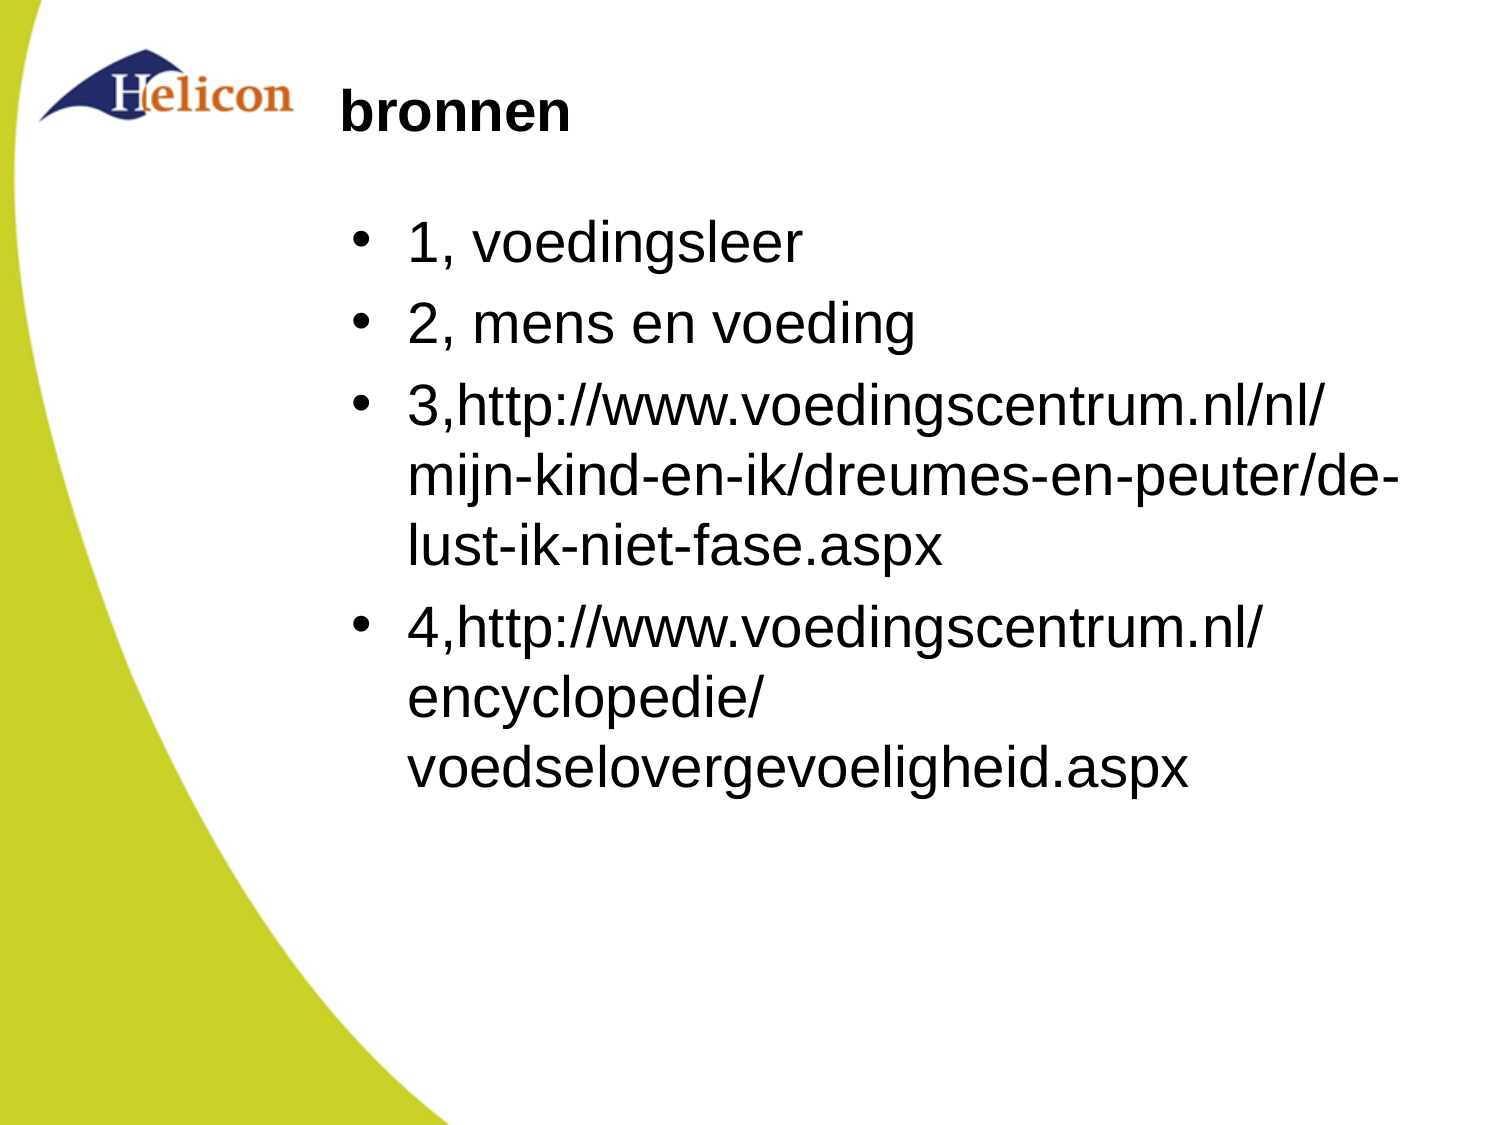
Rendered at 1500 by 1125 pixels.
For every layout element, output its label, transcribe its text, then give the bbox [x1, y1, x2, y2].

picture [0, 0, 1500, 1125]
list 1, voedingsleer 2, mens en voeding 3,http://www.voedingscentrum.nl/nl/mijn-kind-en-ik/dreumes-en-peuter/de-lust-ik-niet-fase.aspx 4,http://www.voedingscentrum.nl/encyclopedie/voedselovergevoeligheid.aspx [336, 196, 1425, 1005]
title bronnen [324, 54, 1415, 161]
